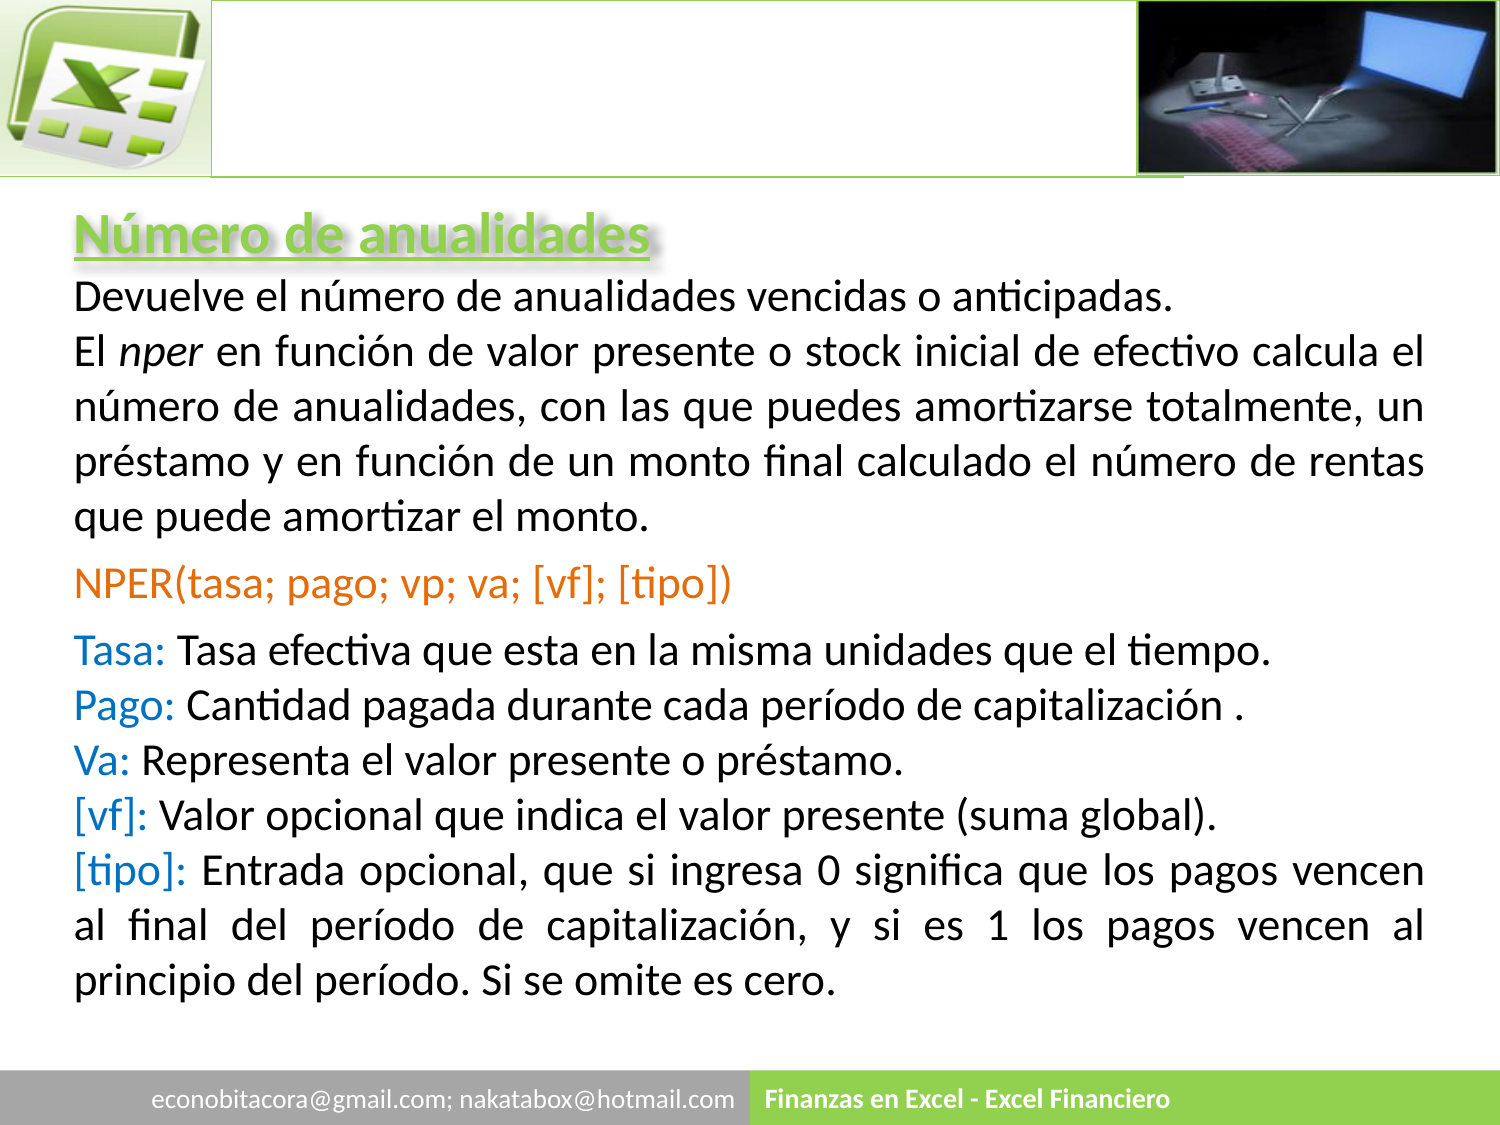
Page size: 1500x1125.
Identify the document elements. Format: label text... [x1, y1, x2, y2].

subtitle Número de anualidades [58, 187, 821, 257]
text_box econobitacora@gmail.com; nakatabox@hotmail.com [0, 1070, 749, 1125]
picture [1136, 0, 1500, 177]
text_box [212, 0, 1134, 178]
text_box Finanzas en Excel - Excel Financiero [749, 1070, 1500, 1125]
picture [0, 0, 212, 177]
text_box Devuelve el número de anualidades vencidas o anticipadas. El nper en función de valor presente o stock inicial de efectivo calcula el número de anualidades, con las que puedes amortizarse totalmente, un préstamo y en función de un monto final calculado el número de rentas que puede amortizar el monto. NPER(tasa; pago; vp; va; [vf]; [tipo]) Tasa: Tasa efectiva que esta en la misma unidades que el tiempo. Pago: Cantidad pagada durante cada período de capitalización . Va: Representa el valor presente o préstamo. [vf]: Valor opcional que indica el valor presente (suma global). [tipo]: Entrada opcional, que si ingresa 0 significa que los pagos vencen al final del período de capitalización, y si es 1 los pagos vencen al principio del período. Si se omite es cero. [58, 257, 1442, 1055]
